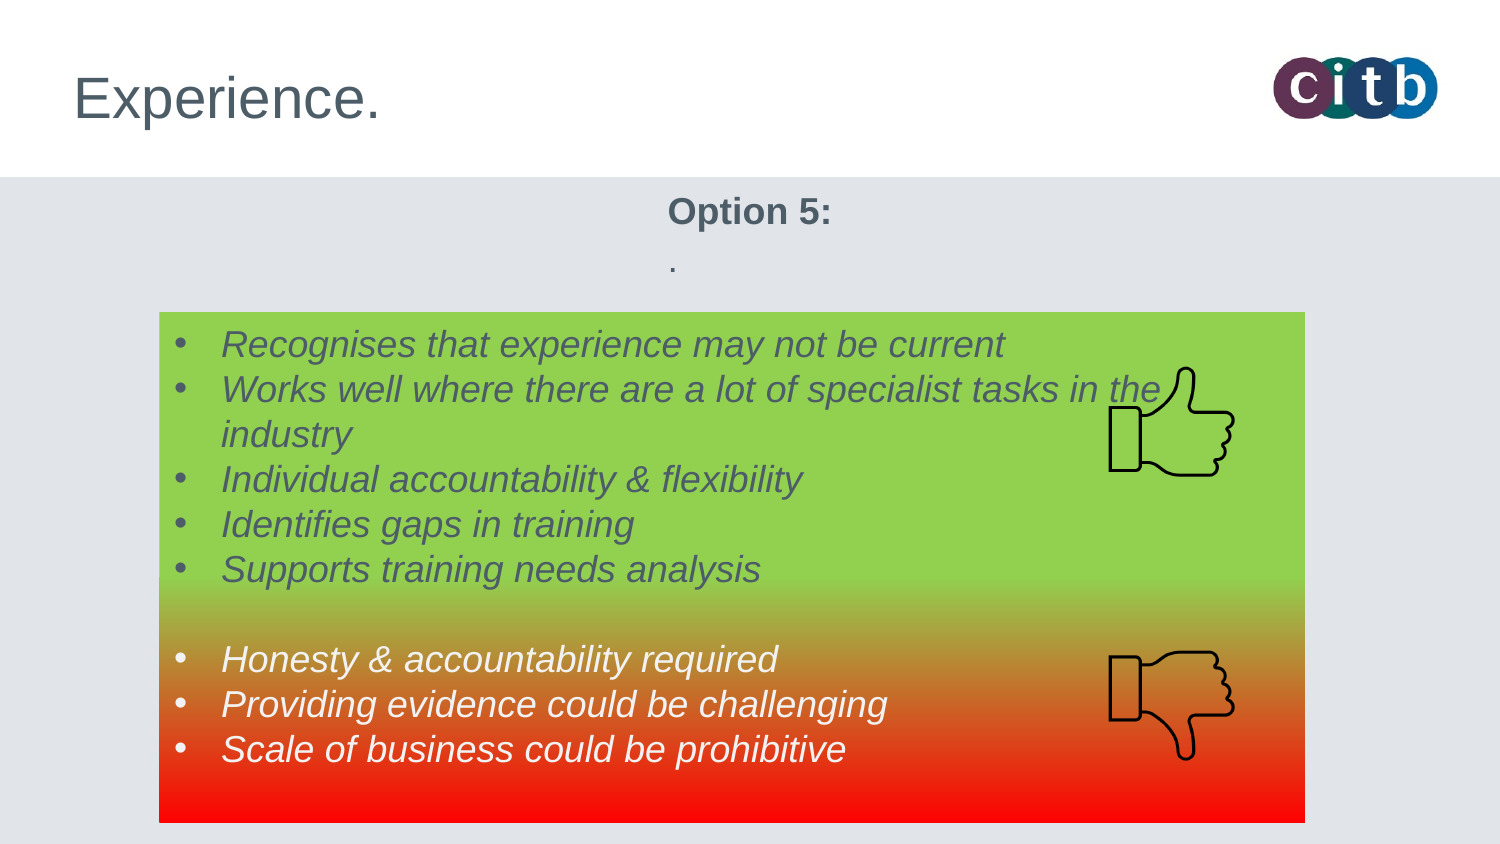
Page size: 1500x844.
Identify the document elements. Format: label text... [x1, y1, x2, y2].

title Experience. [59, 47, 1446, 130]
picture [0, 176, 1500, 844]
